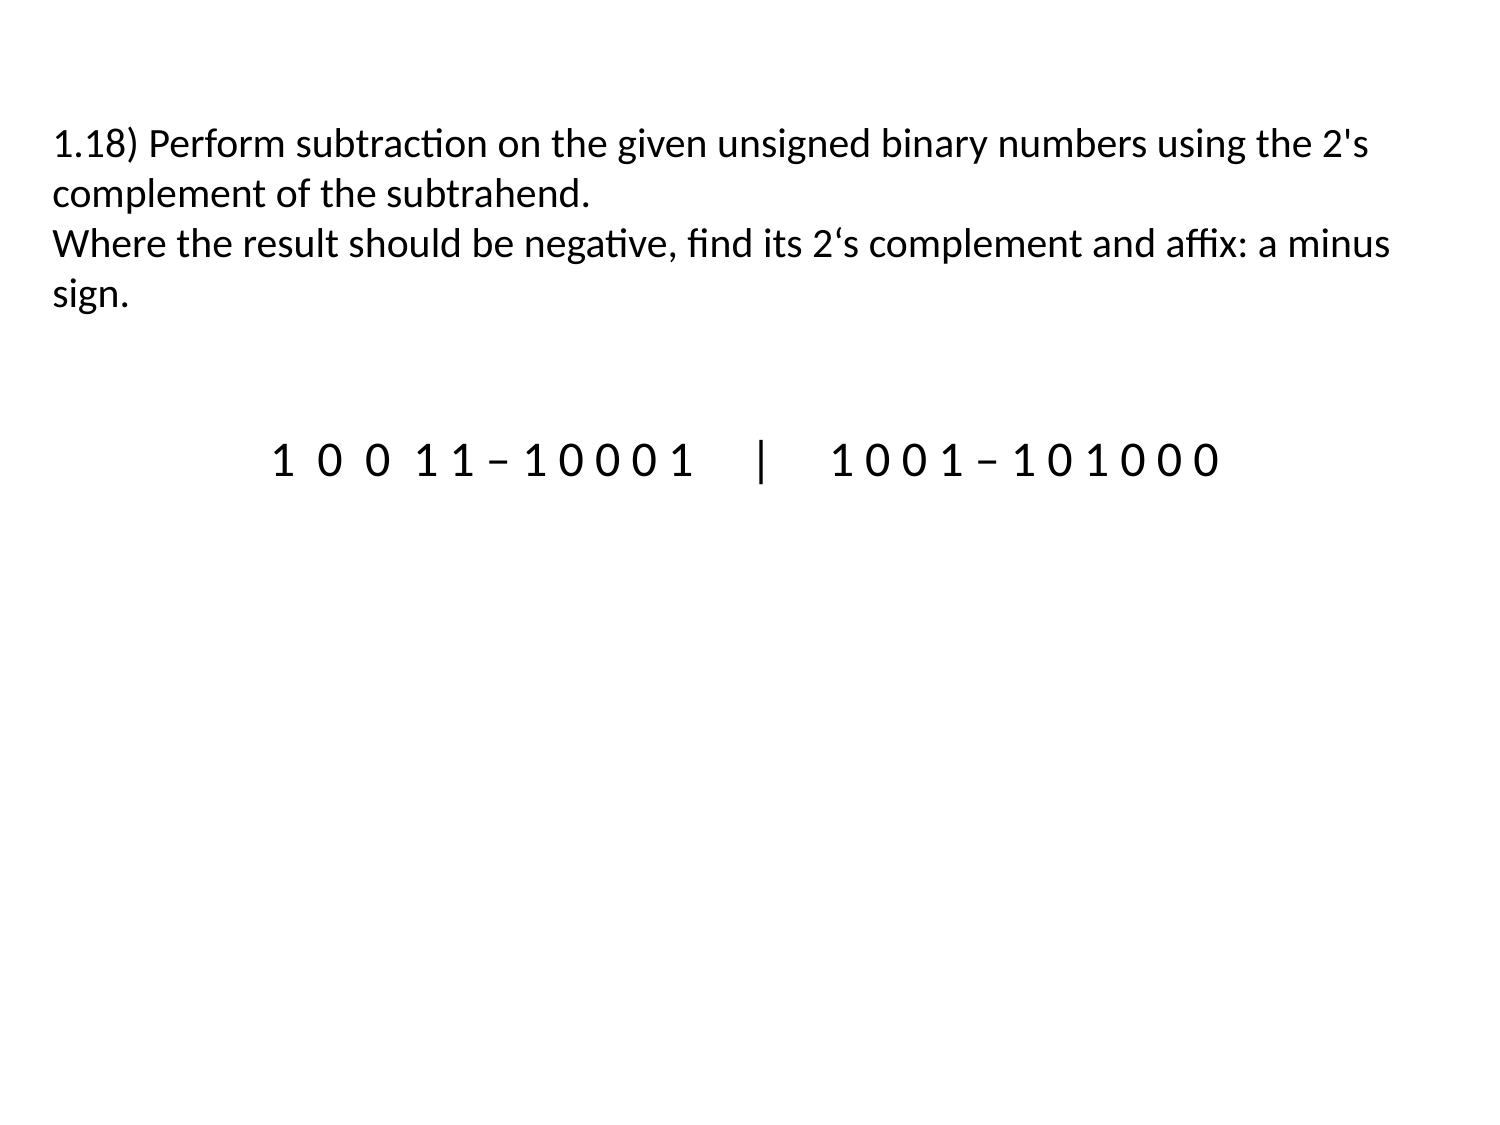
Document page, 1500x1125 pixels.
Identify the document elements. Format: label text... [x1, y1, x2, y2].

text_box 1.18) Perform subtraction on the given unsigned binary numbers using the 2's complement of the subtrahend. Where the result should be negative, find its 2‘s complement and affix: a minus sign. 1 0 0 1 1 – 1 0 0 0 1 | 1 0 0 1 – 1 0 1 0 0 0 [37, 108, 1475, 554]
